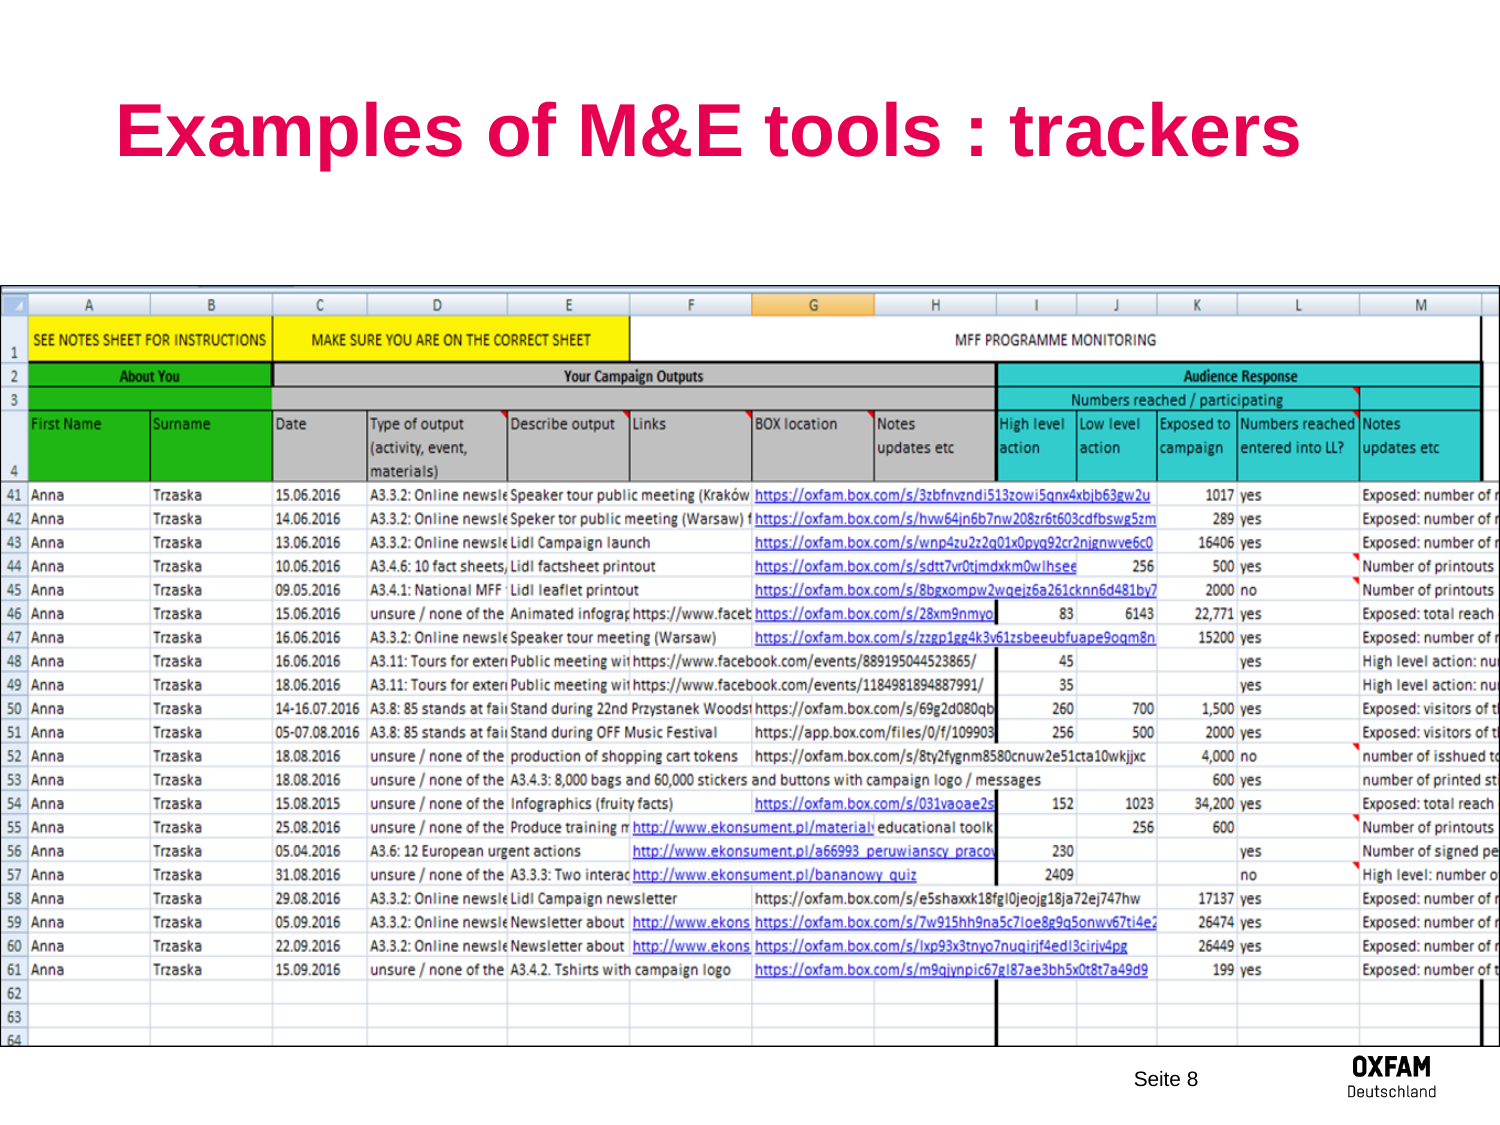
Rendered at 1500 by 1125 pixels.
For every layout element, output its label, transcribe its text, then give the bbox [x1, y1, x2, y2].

title Examples of M&E tools : trackers [100, 45, 1483, 209]
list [0, 285, 1500, 1047]
picture [1342, 1047, 1441, 1103]
